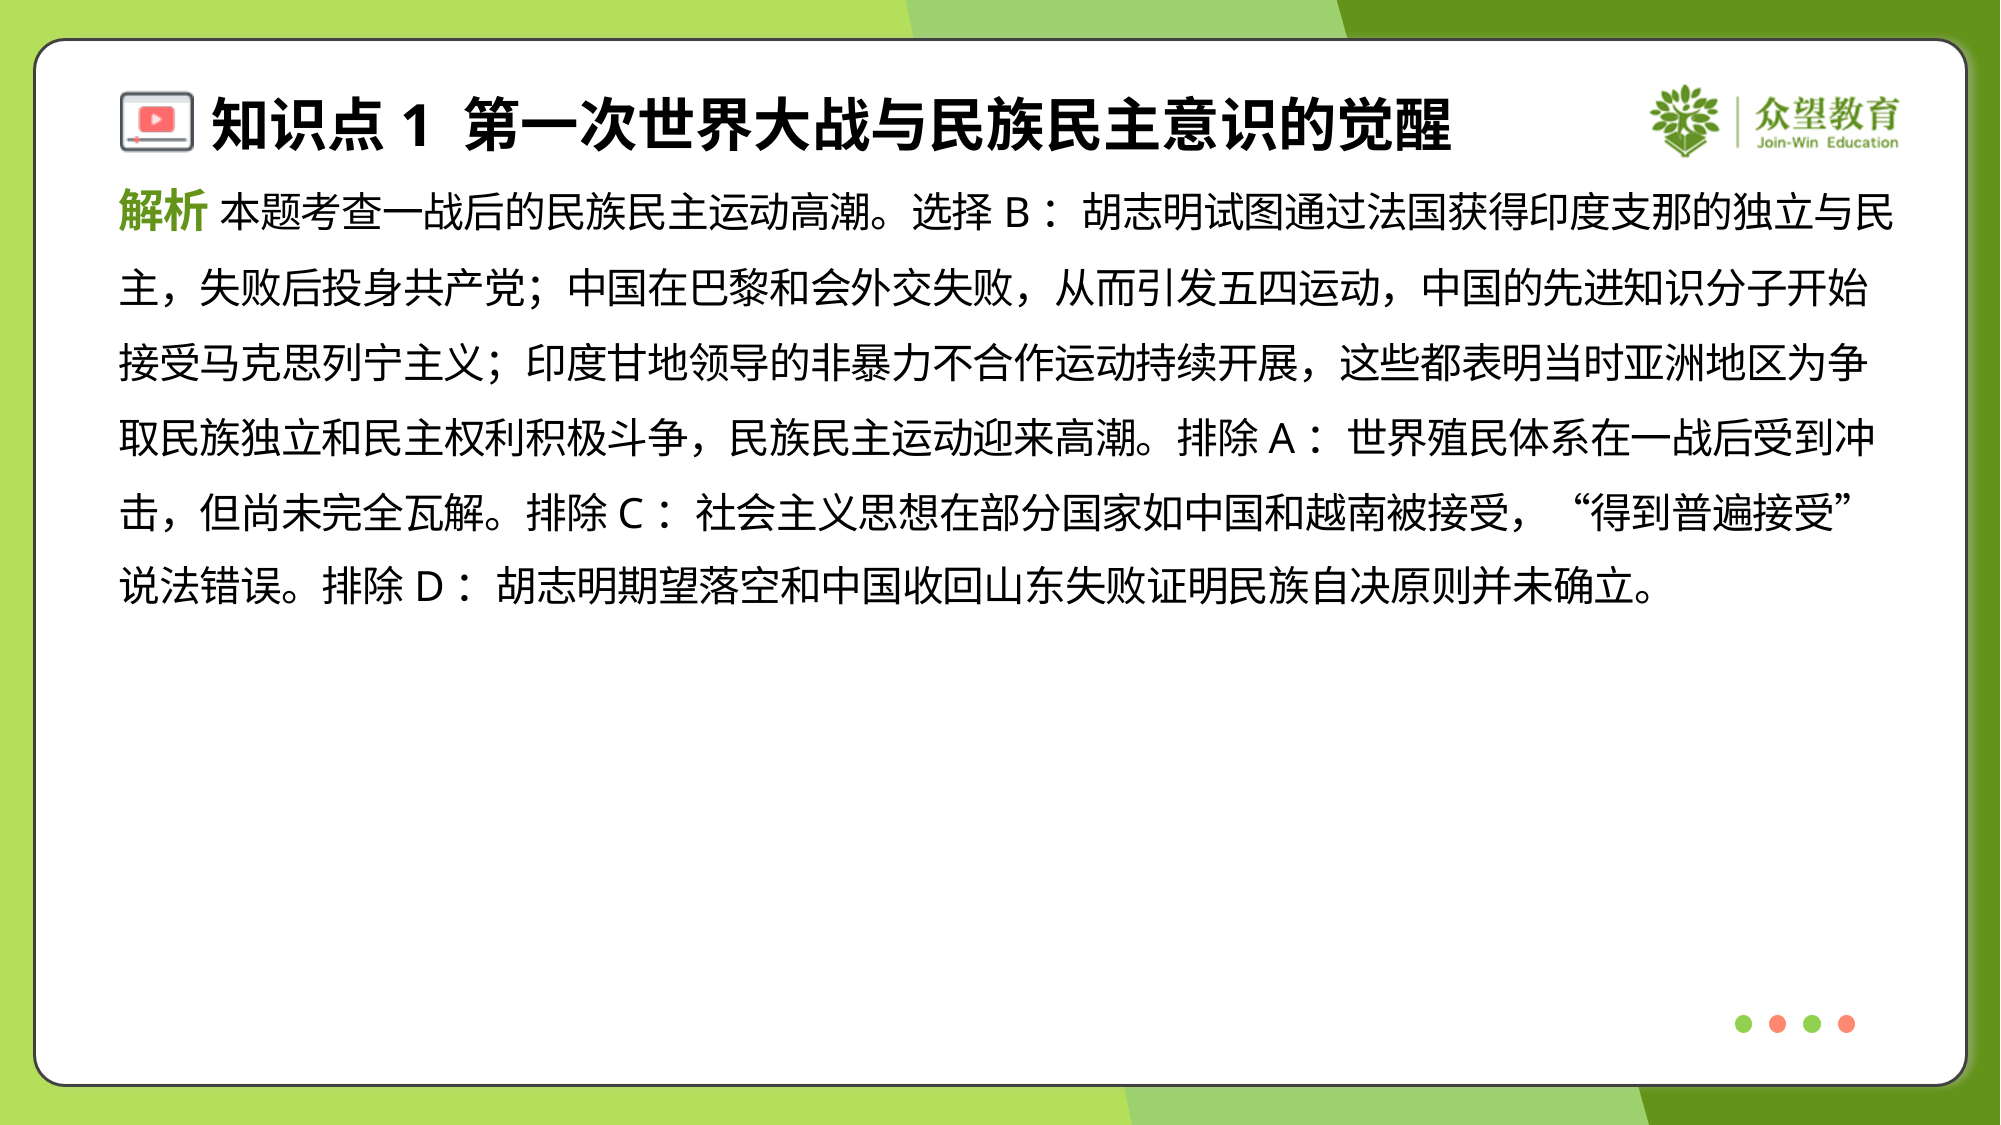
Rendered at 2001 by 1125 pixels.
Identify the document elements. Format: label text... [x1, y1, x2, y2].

picture [0, 0, 2000, 1125]
text_box 解析 本题考查一战后的民族民主运动高潮。选择B：胡志明试图通过法国获得印度支那的独立与民 主，失败后投身共产党；中国在巴黎和会外交失败，从而引发五四运动，中国的先进知识分子开始 接受马克思列宁主义；印度甘地领导的非暴力不合作运动持续开展，这些都表明当时亚洲地区为争 取民族独立和民主权利积极斗争，民族民主运动迎来高潮。排除A：世界殖民体系在一战后受到冲 击，但尚未完全瓦解。排除C：社会主义思想在部分国家如中国和越南被接受，“得到普遍接受” 说法错误。排除D：胡志明期望落空和中国收回山东失败证明民族自决原则并未确立。 [118, 159, 1883, 602]
